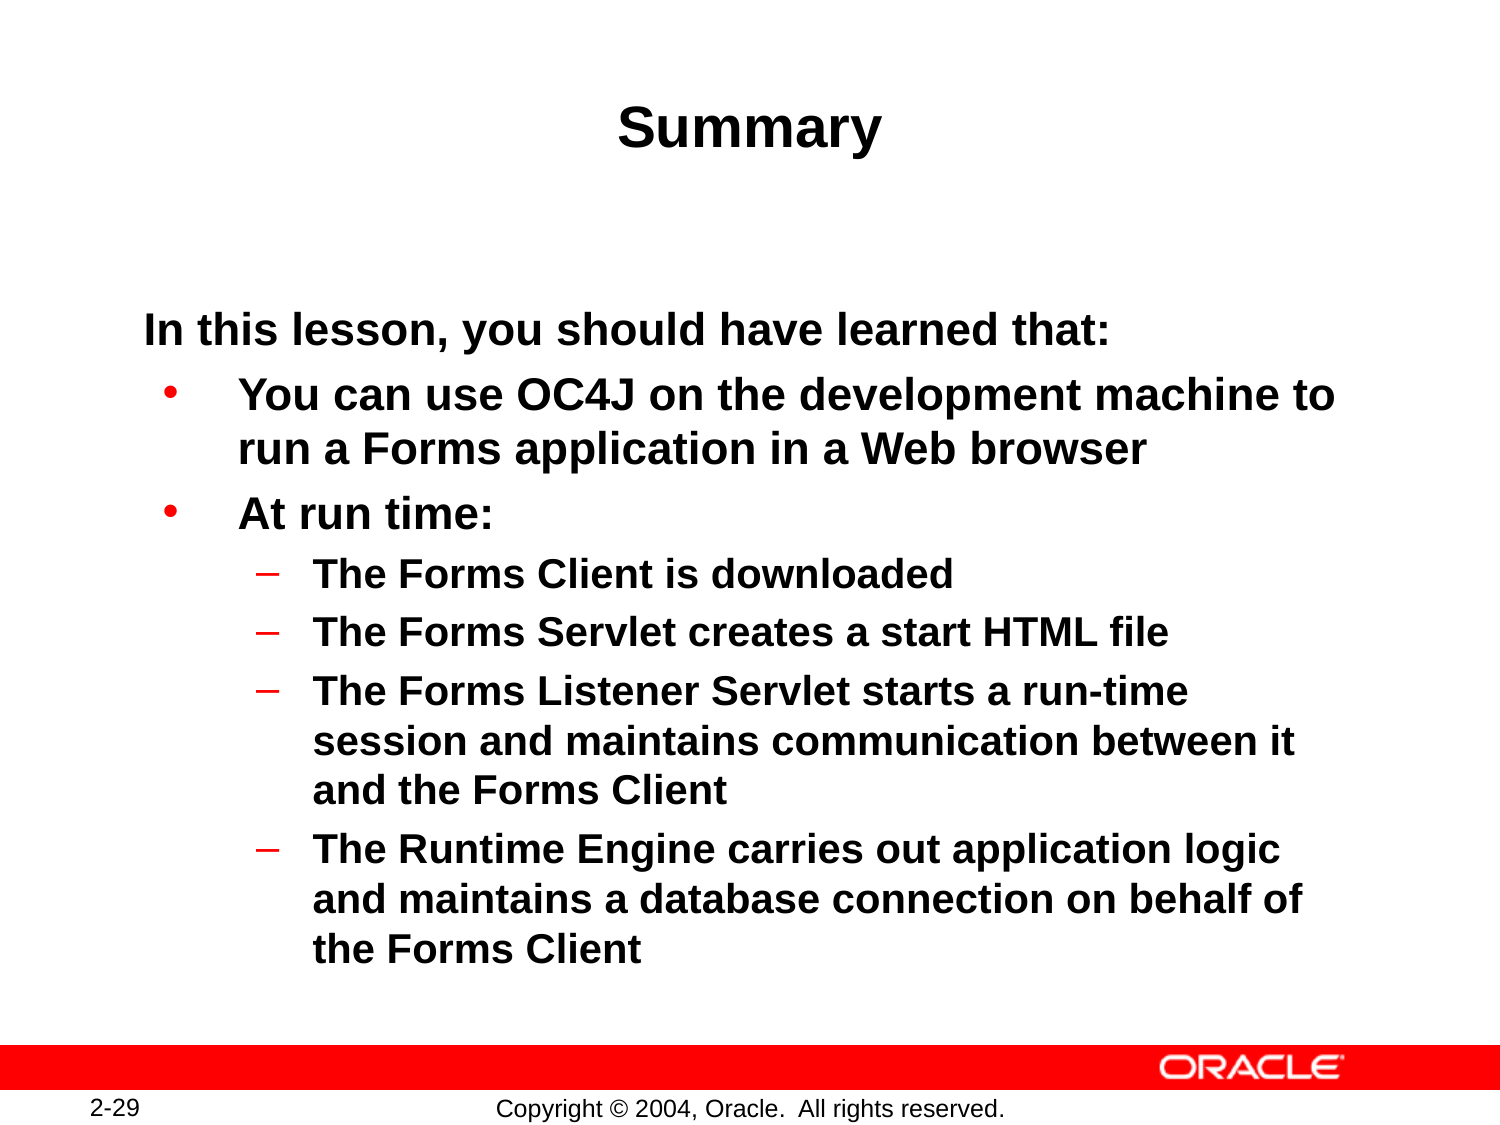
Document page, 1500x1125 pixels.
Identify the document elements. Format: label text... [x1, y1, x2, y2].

title Summary [149, 87, 1351, 232]
list In this lesson, you should have learned that: You can use OC4J on the development machine to run a Forms application in a Web browser At run time: The Forms Client is downloaded The Forms Servlet creates a start HTML file The Forms Listener Servlet starts a run-time session and maintains communication between it and the Forms Client The Runtime Engine carries out application logic and maintains a database connection on behalf of the Forms Client [141, 297, 1351, 984]
